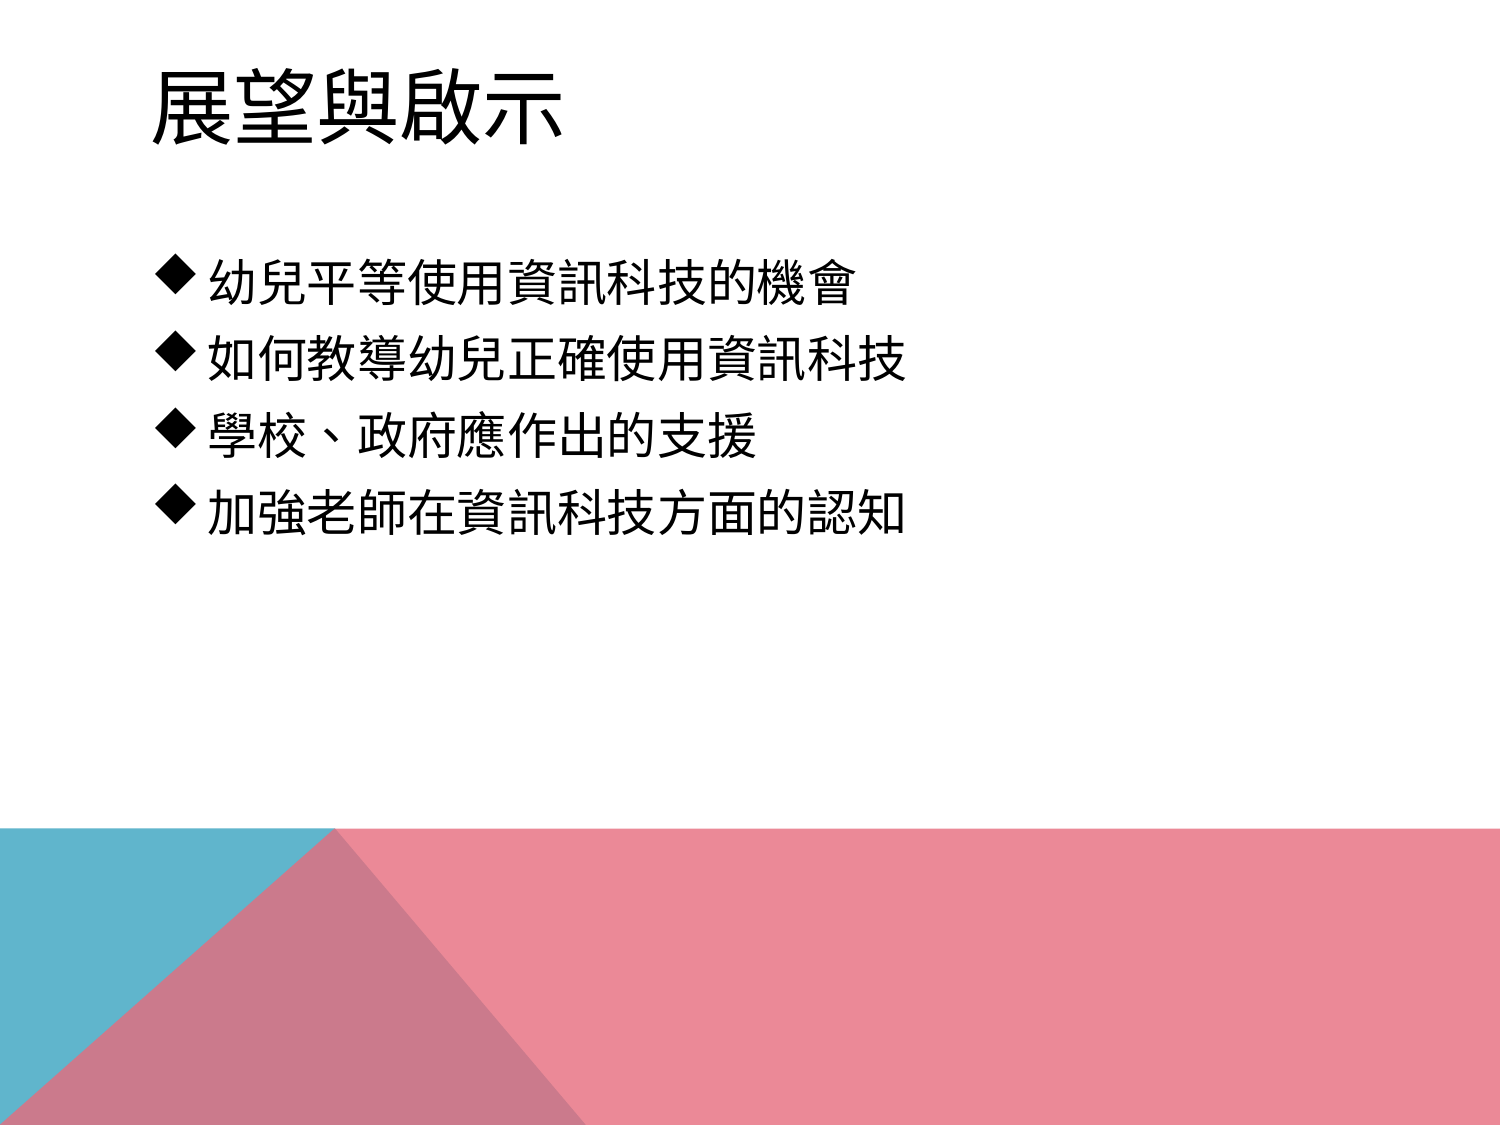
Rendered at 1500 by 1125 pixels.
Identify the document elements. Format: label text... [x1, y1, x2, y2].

list 幼兒平等使用資訊科技的機會 如何教導幼兒正確使用資訊科技 學校、政府應作出的支援 加強老師在資訊科技方面的認知 [135, 243, 1370, 831]
title 展望與啟示 [135, 60, 1369, 150]
